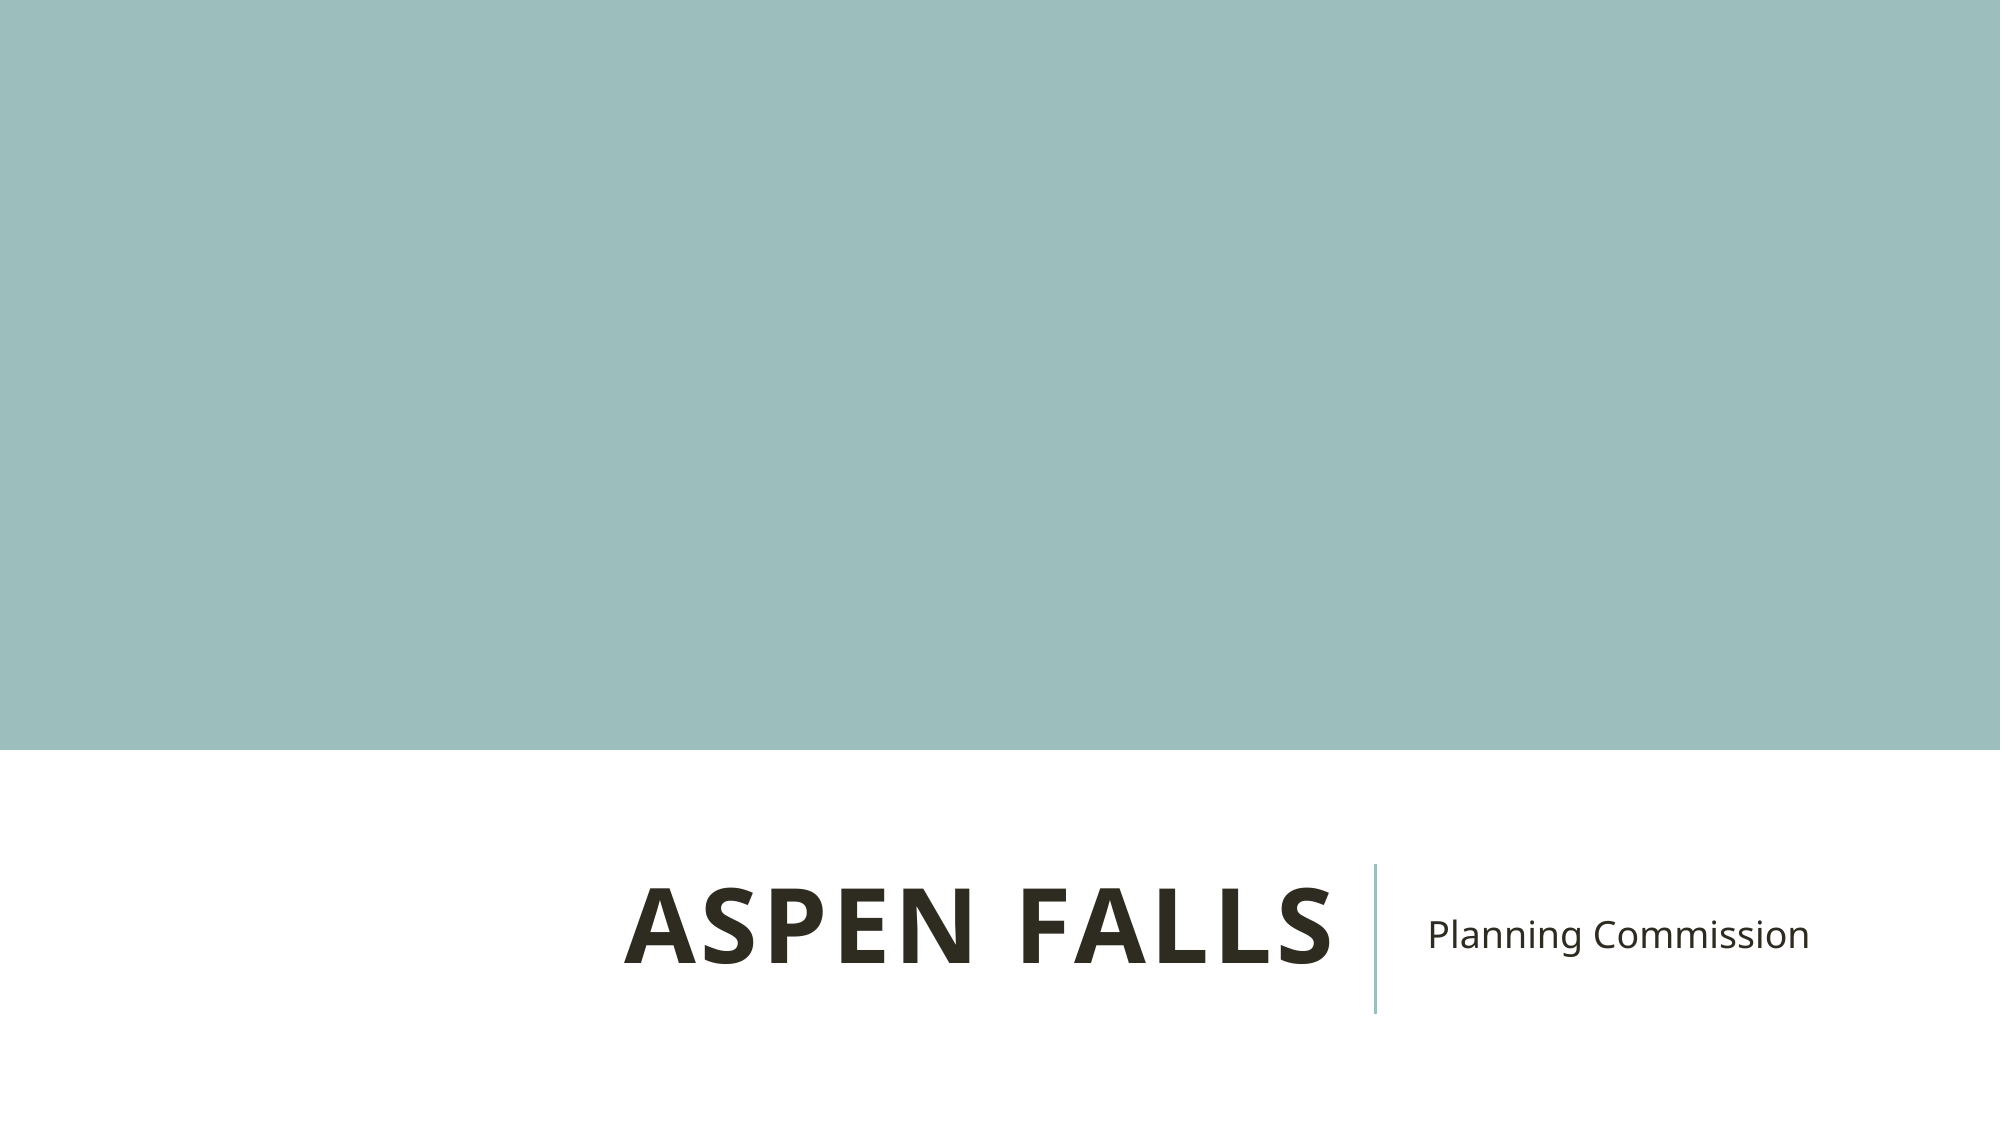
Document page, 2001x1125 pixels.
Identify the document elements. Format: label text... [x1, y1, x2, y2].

title Aspen Falls [75, 813, 1350, 1054]
subtitle Planning Commission [1412, 813, 1938, 1054]
